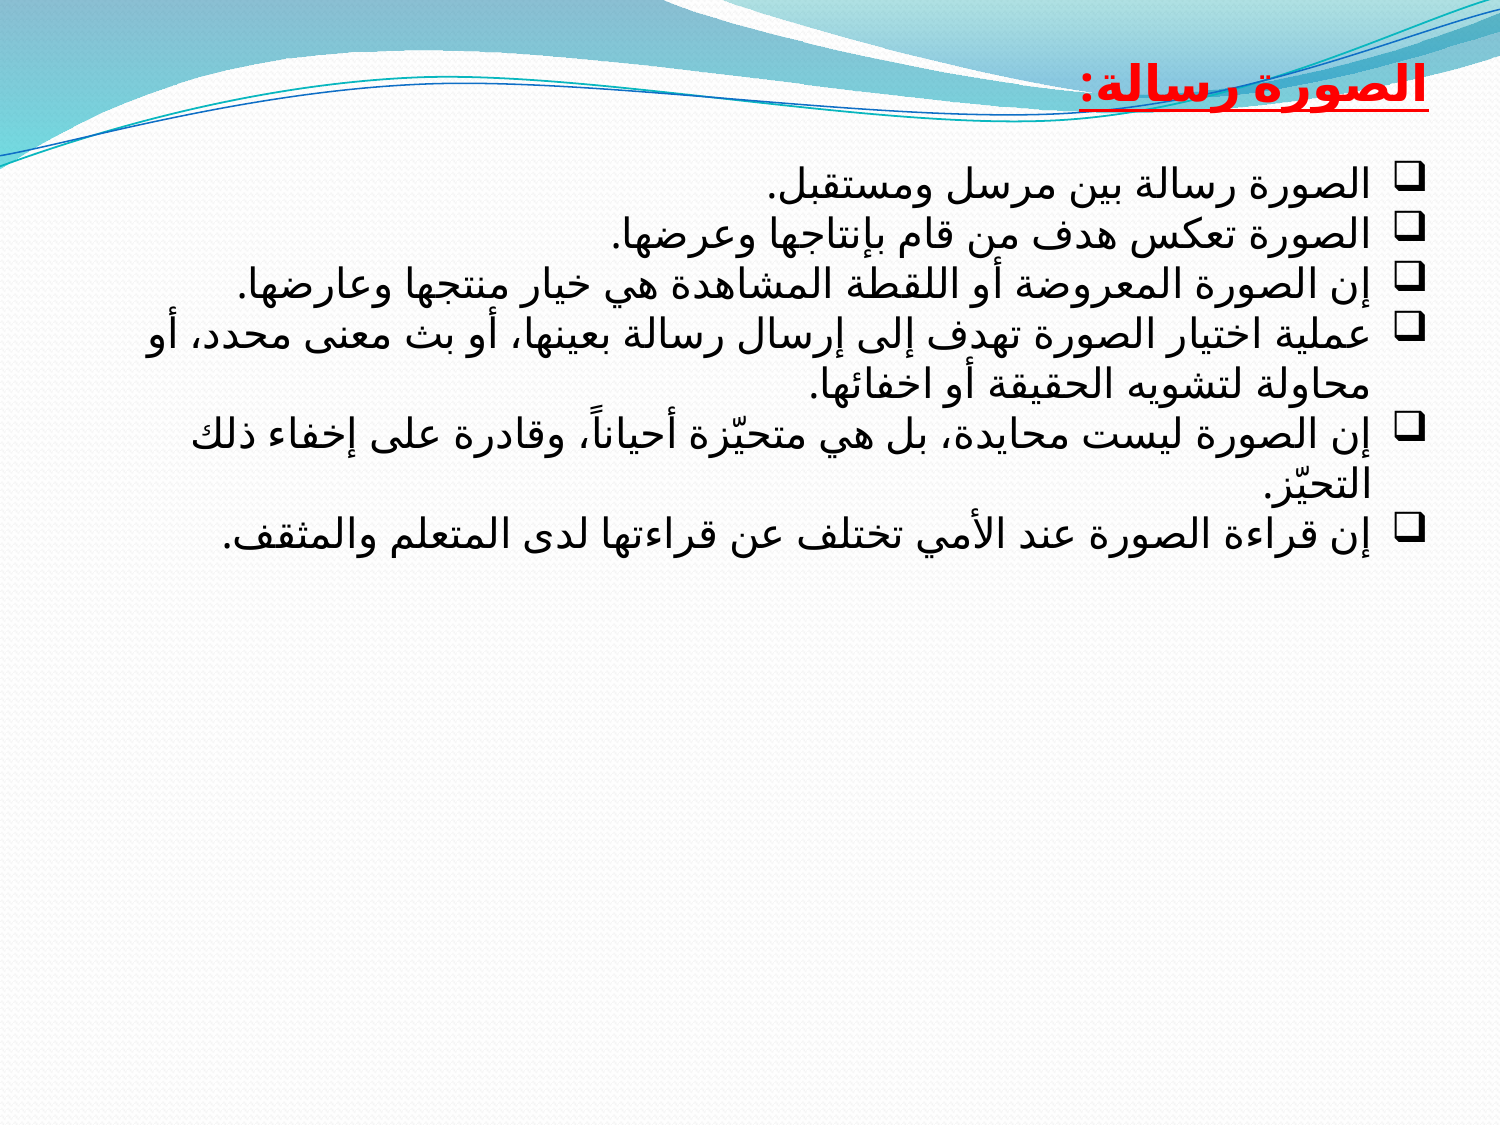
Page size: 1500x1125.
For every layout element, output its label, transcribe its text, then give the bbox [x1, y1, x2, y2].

text_box الصورة رسالة: الصورة رسالة بين مرسل ومستقبل. الصورة تعكس هدف من قام بإنتاجها وعرضها. إن الصورة المعروضة أو اللقطة المشاهدة هي خيار منتجها وعارضها. عملية اختيار الصورة تهدف إلى إرسال رسالة بعينها، أو بث معنى محدد، أو محاولة لتشويه الحقيقة أو اخفائها. إن الصورة ليست محايدة، بل هي متحيّزة أحياناً، وقادرة على إخفاء ذلك التحيّز. إن قراءة الصورة عند الأمي تختلف عن قراءتها لدى المتعلم والمثقف. [105, 44, 1444, 615]
